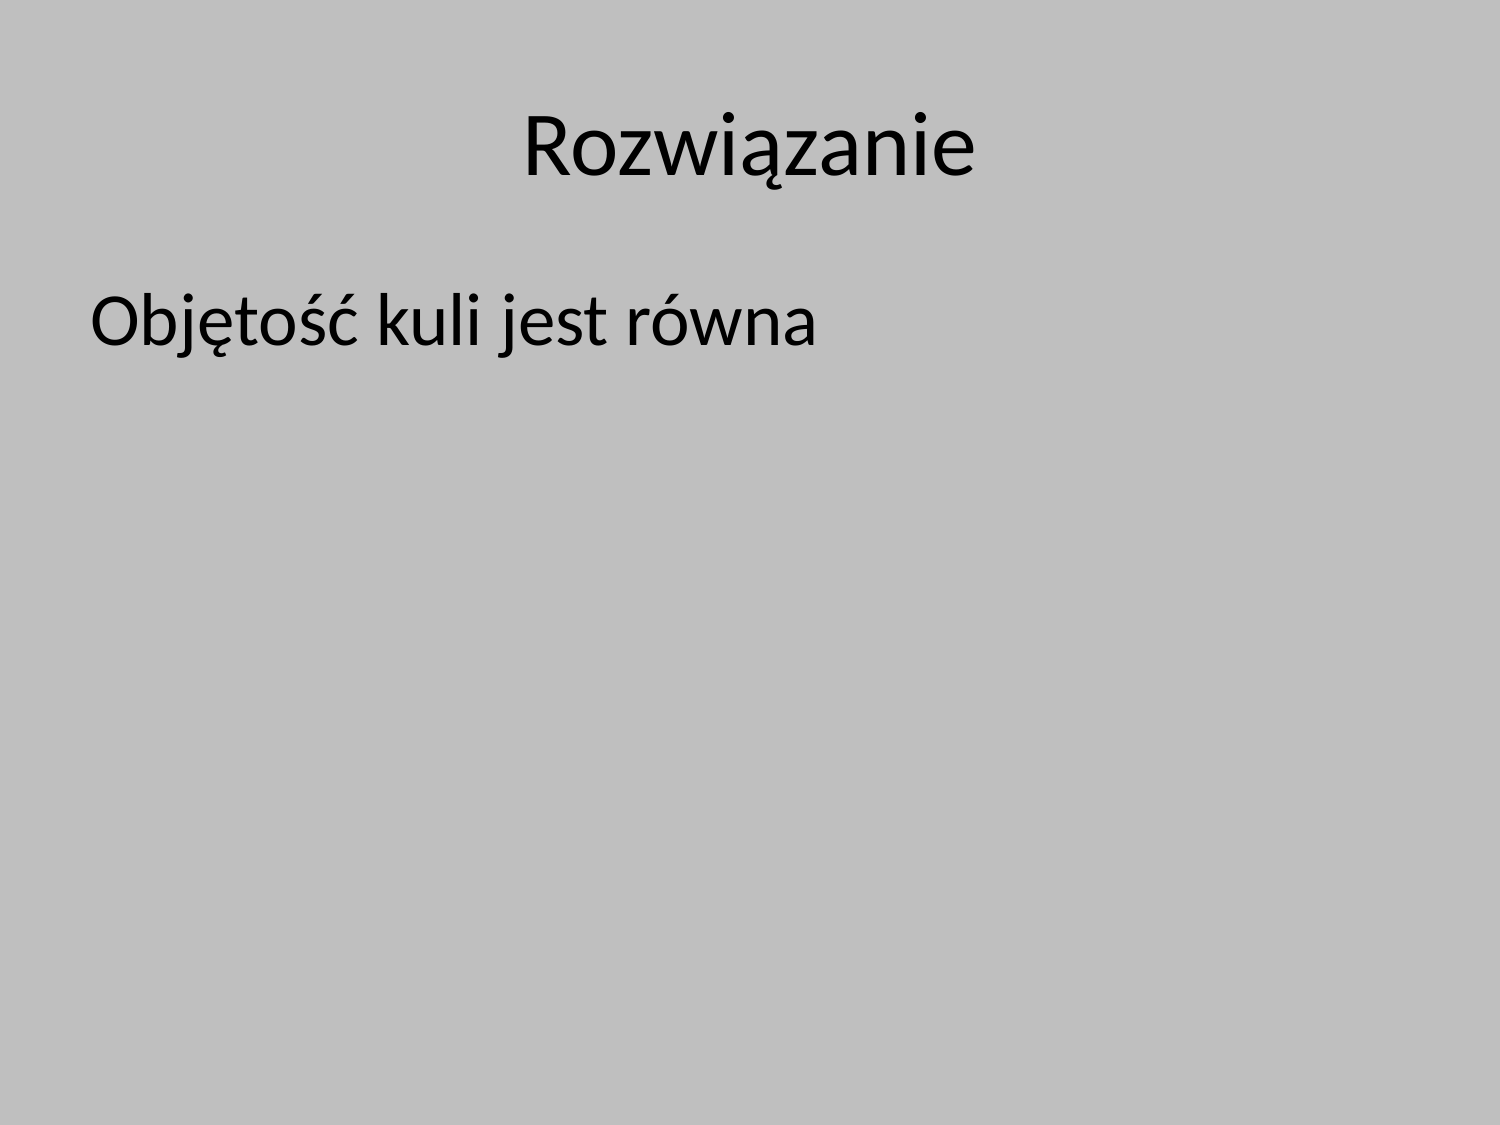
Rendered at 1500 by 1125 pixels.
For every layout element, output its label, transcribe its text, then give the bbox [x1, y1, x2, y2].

title Rozwiązanie [75, 45, 1425, 233]
